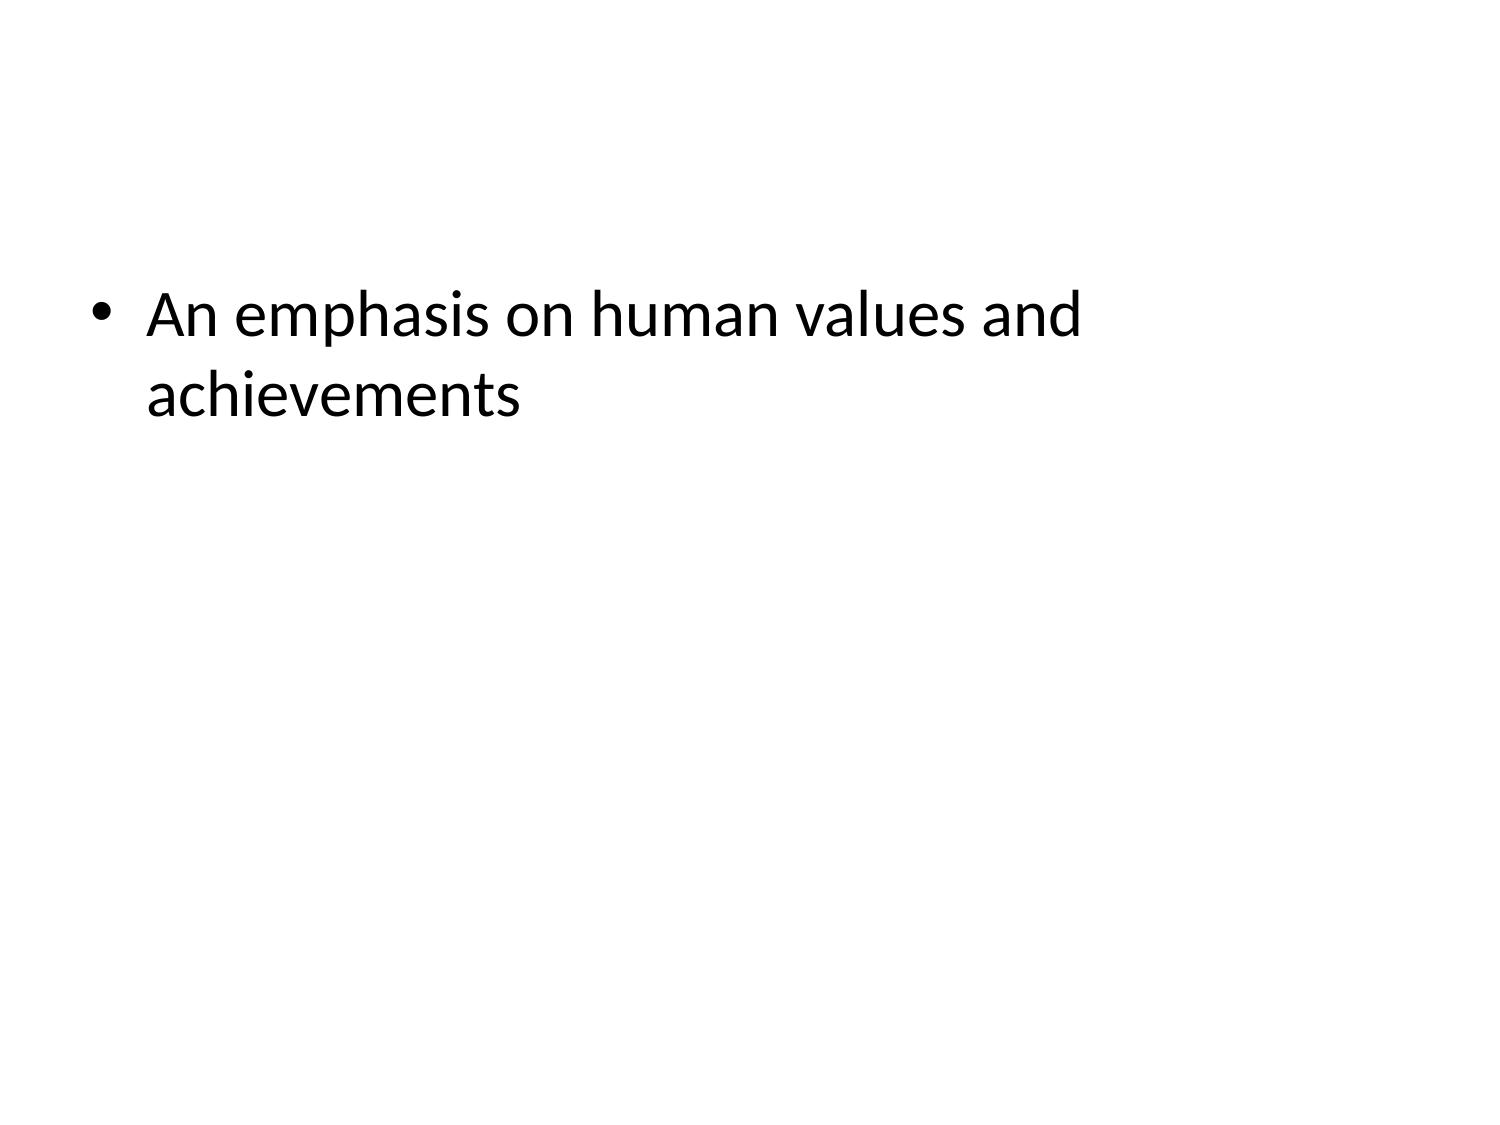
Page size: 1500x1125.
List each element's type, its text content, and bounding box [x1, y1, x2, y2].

list An emphasis on human values and achievements [75, 262, 1425, 1005]
